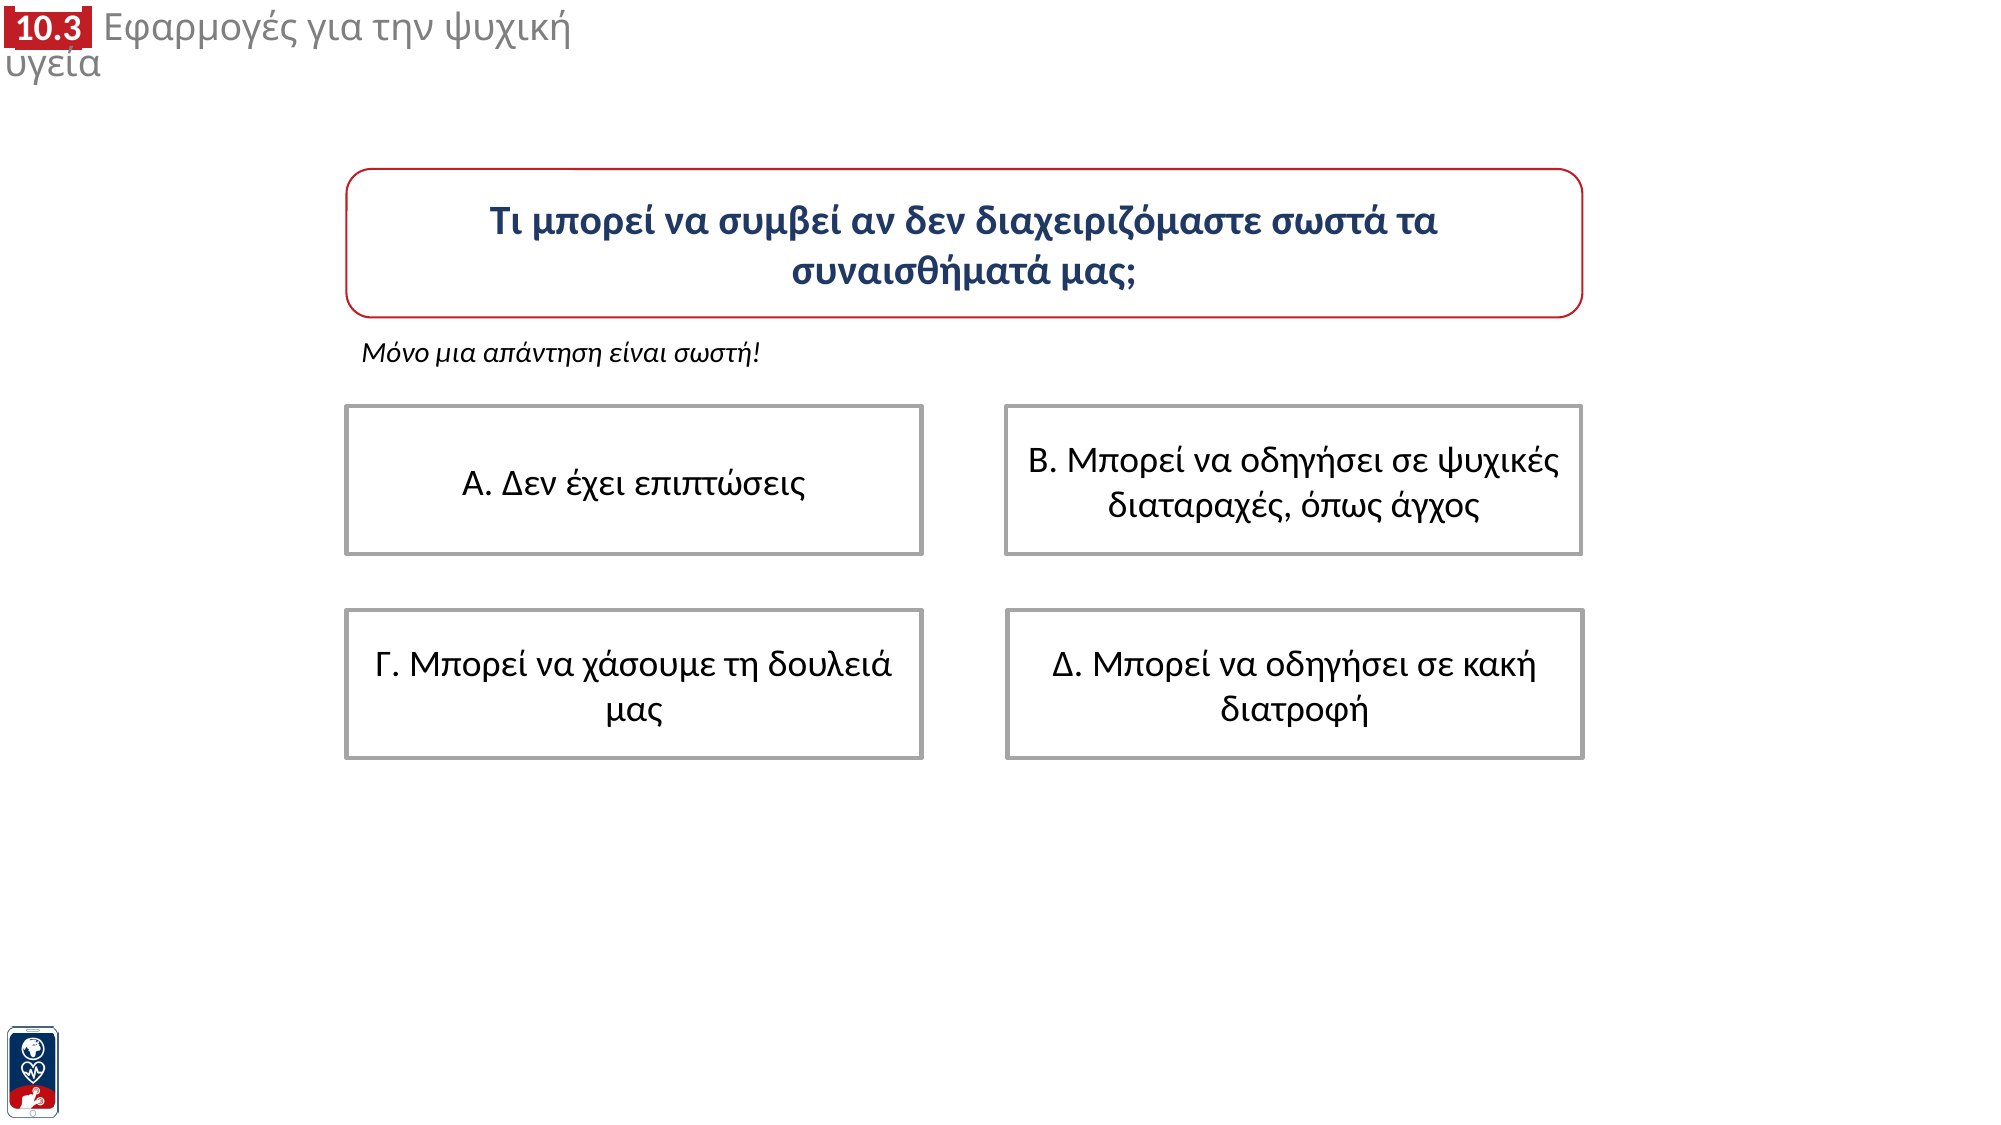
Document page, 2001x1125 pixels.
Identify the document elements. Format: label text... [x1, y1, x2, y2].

text_box Δ. Μπορεί να οδηγήσει σε κακή διατροφή [1005, 608, 1585, 760]
text_box Τι μπορεί να συμβεί αν δεν διαχειριζόμαστε σωστά τα συναισθήματά μας; [346, 168, 1583, 318]
text_box Γ. Μπορεί να χάσουμε τη δουλειά μας [344, 608, 924, 760]
text_box Α. Δεν έχει επιπτώσεις [344, 404, 924, 556]
picture [7, 1026, 59, 1118]
text_box Β. Μπορεί να οδηγήσει σε ψυχικές διαταραχές, όπως άγχος [1004, 404, 1583, 556]
text_box Μόνο μια απάντηση είναι σωστή! [346, 325, 787, 376]
